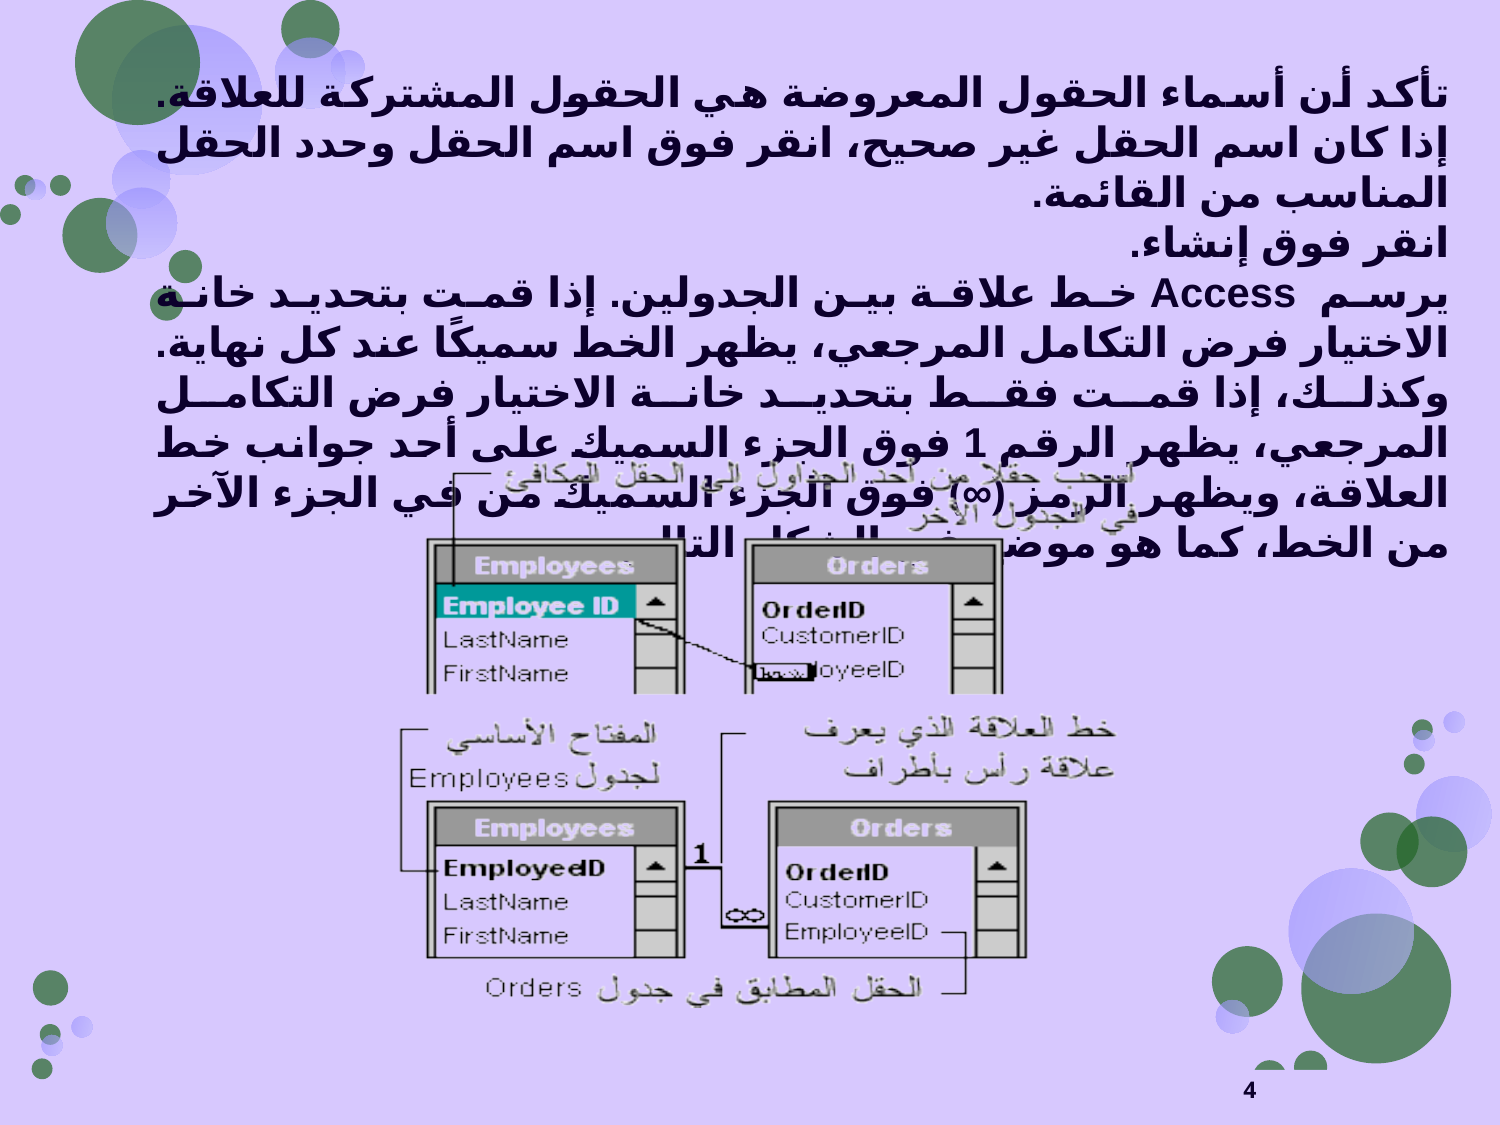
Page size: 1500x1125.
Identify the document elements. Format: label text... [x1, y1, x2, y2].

slide_number 4 [1074, 1069, 1425, 1113]
text_box تأكد أن أسماء الحقول المعروضة هي الحقول المشتركة للعلاقة. إذا كان اسم الحقل غير صحيح، انقر فوق اسم الحقل وحدد الحقل المناسب من القائمة. انقر فوق إنشاء. يرسم Access خط علاقة بين الجدولين. إذا قمت بتحديد خانة الاختيار فرض التكامل المرجعي، يظهر الخط سميكًا عند كل نهاية. وكذلك، إذا قمت فقط بتحديد خانة الاختيار فرض التكامل المرجعي، يظهر الرقم 1 فوق الجزء السميك على أحد جوانب خط العلاقة، ويظهر الرمز (∞) فوق الجزء السميك من في الجزء الآخر من الخط، كما هو موضح في الشكل التالي. [140, 58, 1465, 574]
picture [396, 455, 1150, 1010]
